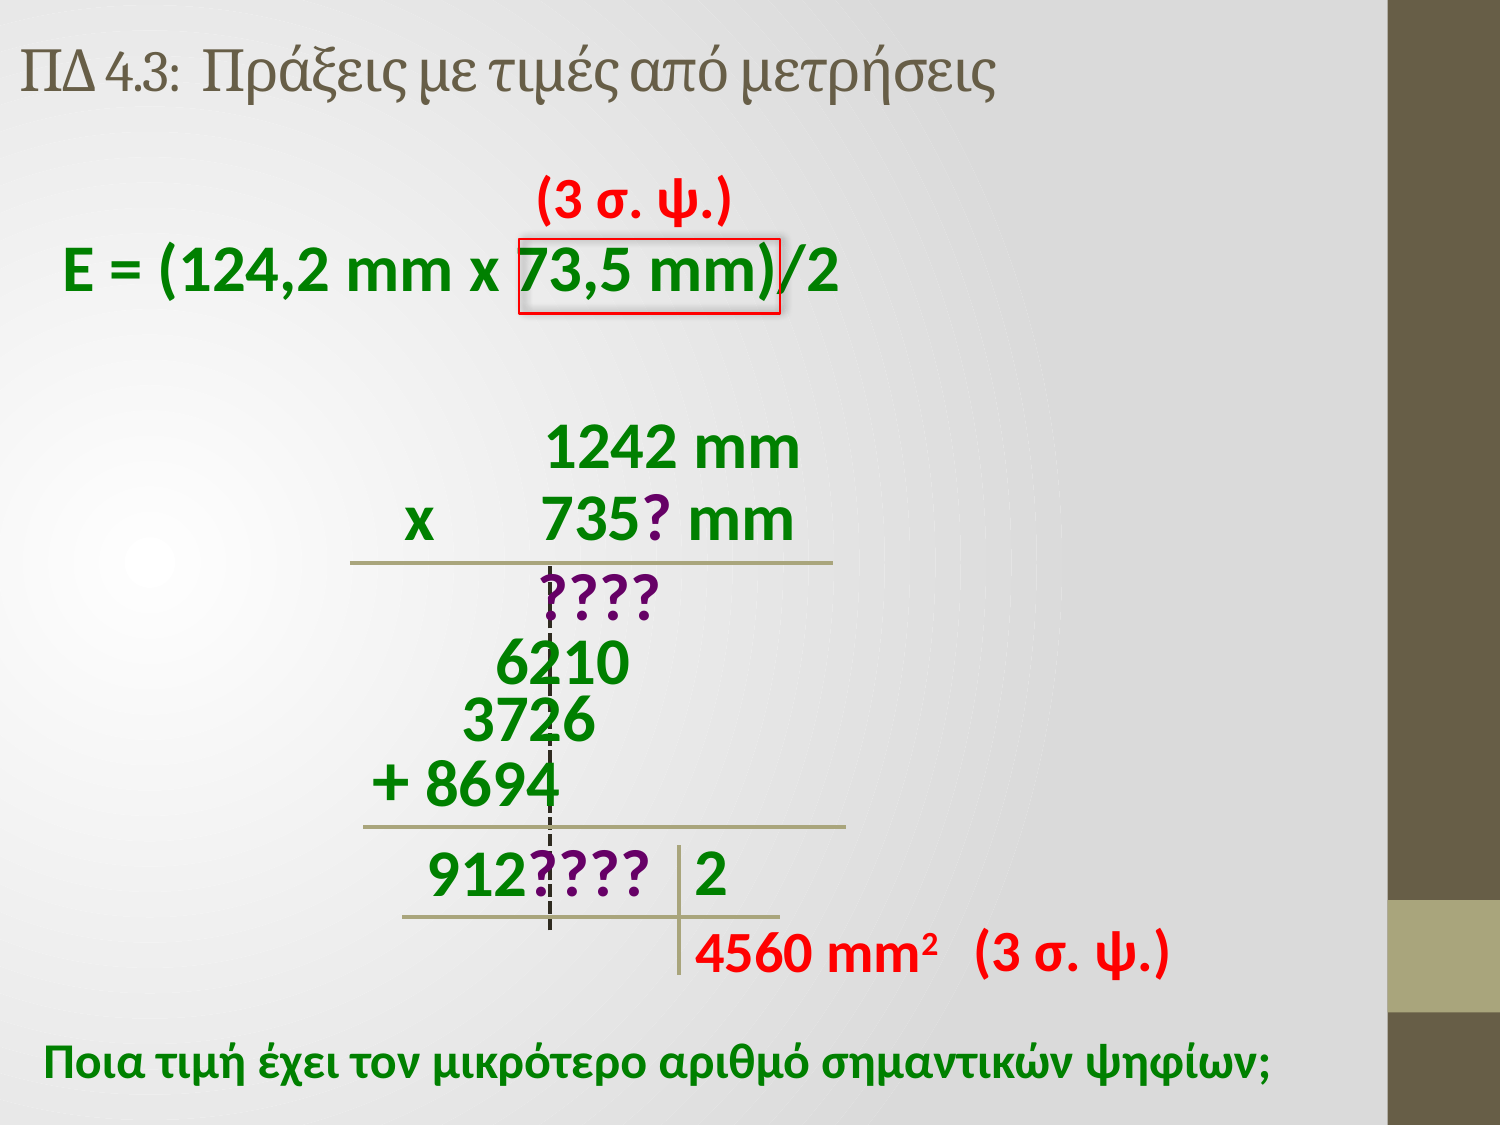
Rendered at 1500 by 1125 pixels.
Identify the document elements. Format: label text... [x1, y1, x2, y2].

title ΠΔ 4.3: Πράξεις με τιμές από μετρήσεις [4, 0, 1255, 162]
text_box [26, 152, 1301, 1098]
